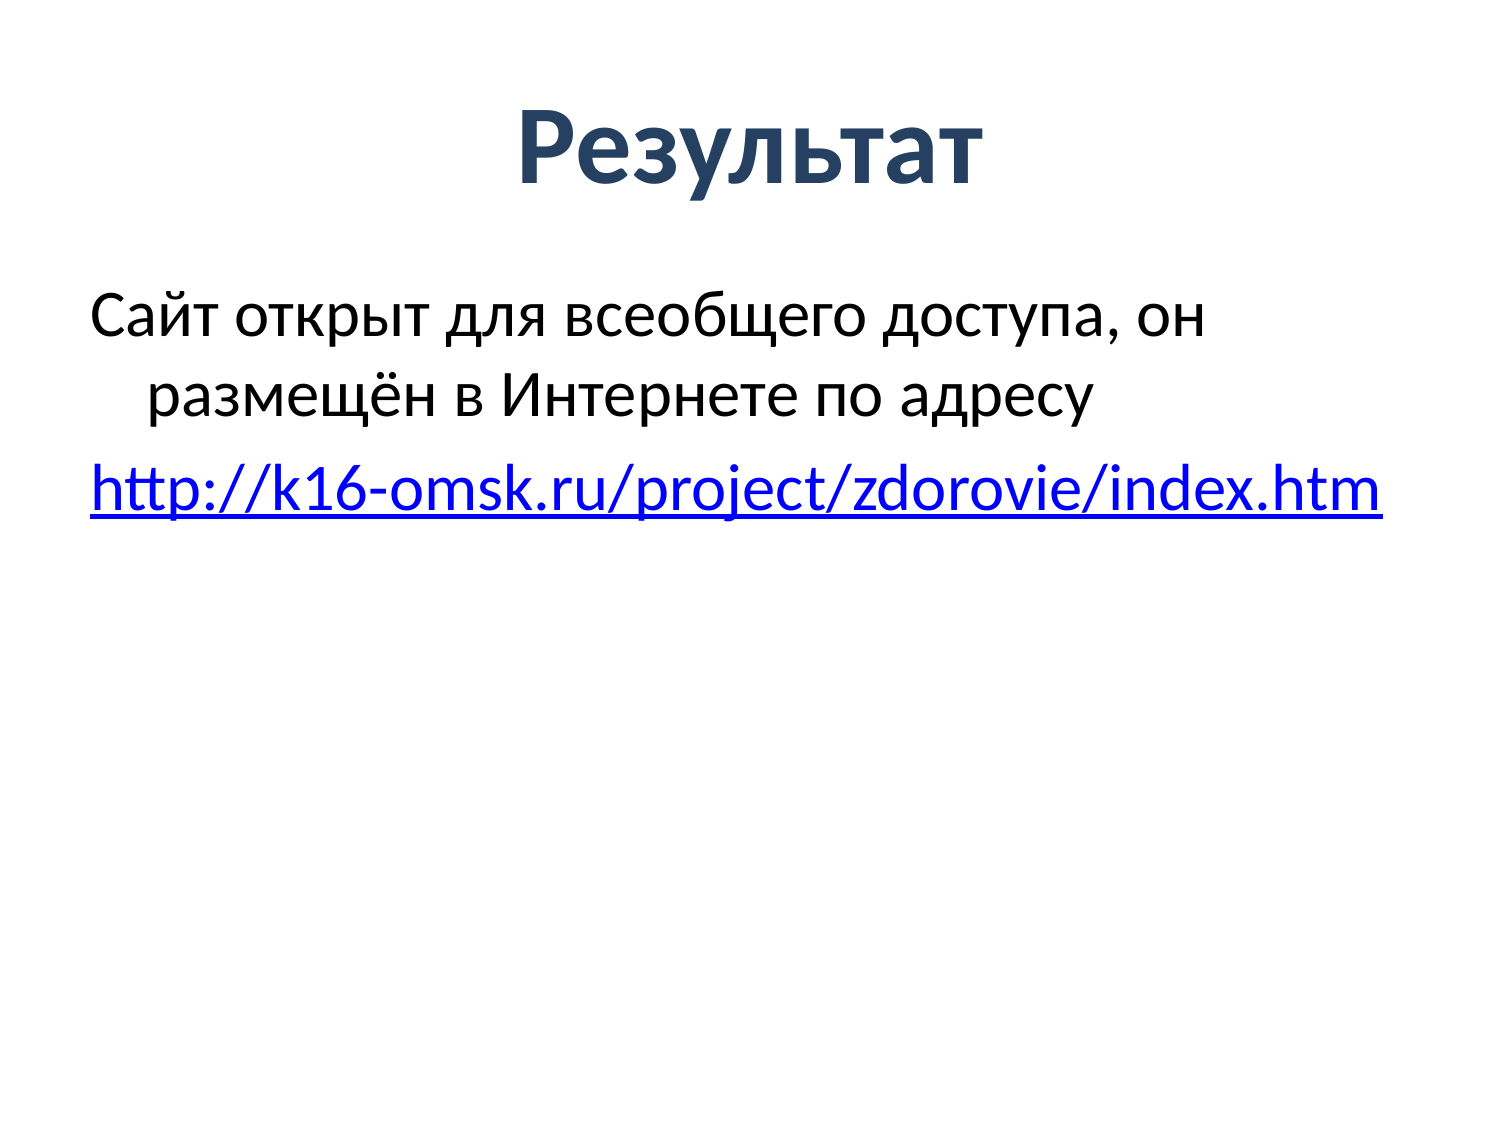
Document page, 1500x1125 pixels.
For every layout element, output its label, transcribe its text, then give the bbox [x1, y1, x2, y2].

title Результат [75, 45, 1425, 233]
list Сайт открыт для всеобщего доступа, он размещён в Интернете по адресу http://k16-omsk.ru/project/zdorovie/index.htm [75, 262, 1425, 1005]
